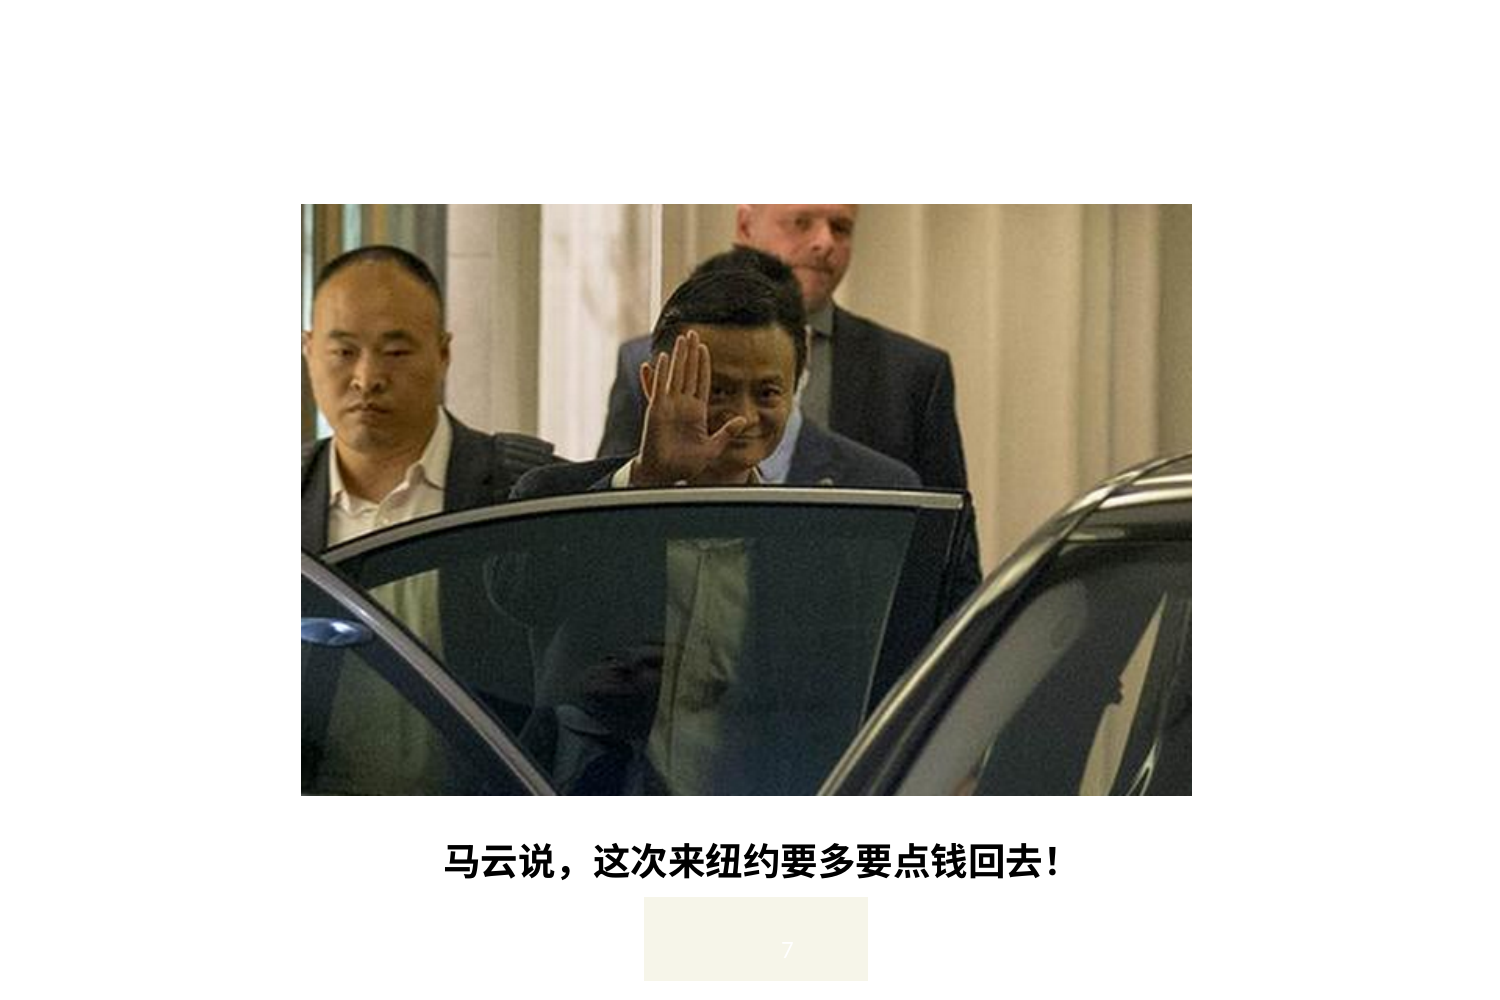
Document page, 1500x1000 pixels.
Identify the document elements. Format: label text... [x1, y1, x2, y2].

picture [644, 897, 868, 981]
text_box 马云说，这次来纽约要多要点钱回去！ [242, 830, 1282, 891]
picture [300, 204, 1192, 796]
